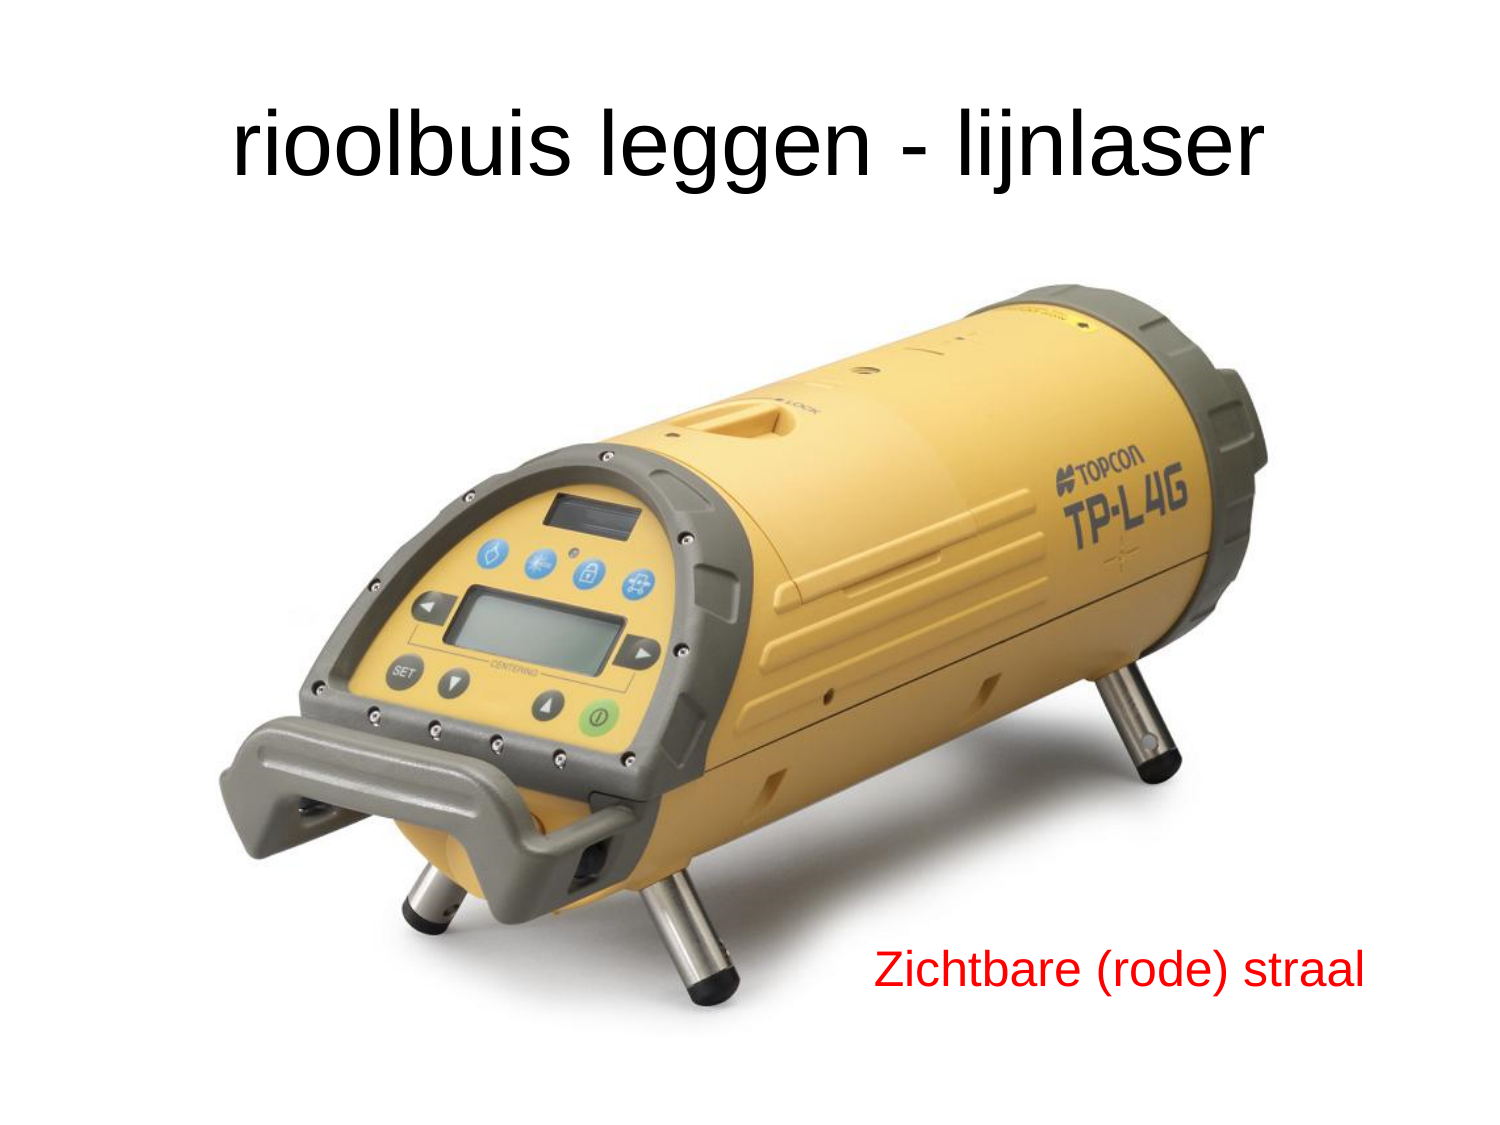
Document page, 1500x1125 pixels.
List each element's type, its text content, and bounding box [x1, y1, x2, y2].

text_box Zichtbare (rode) straal [1288, 928, 1381, 1004]
picture [215, 278, 1285, 1038]
title rioolbuis leggen - lijnlaser [75, 45, 1425, 233]
